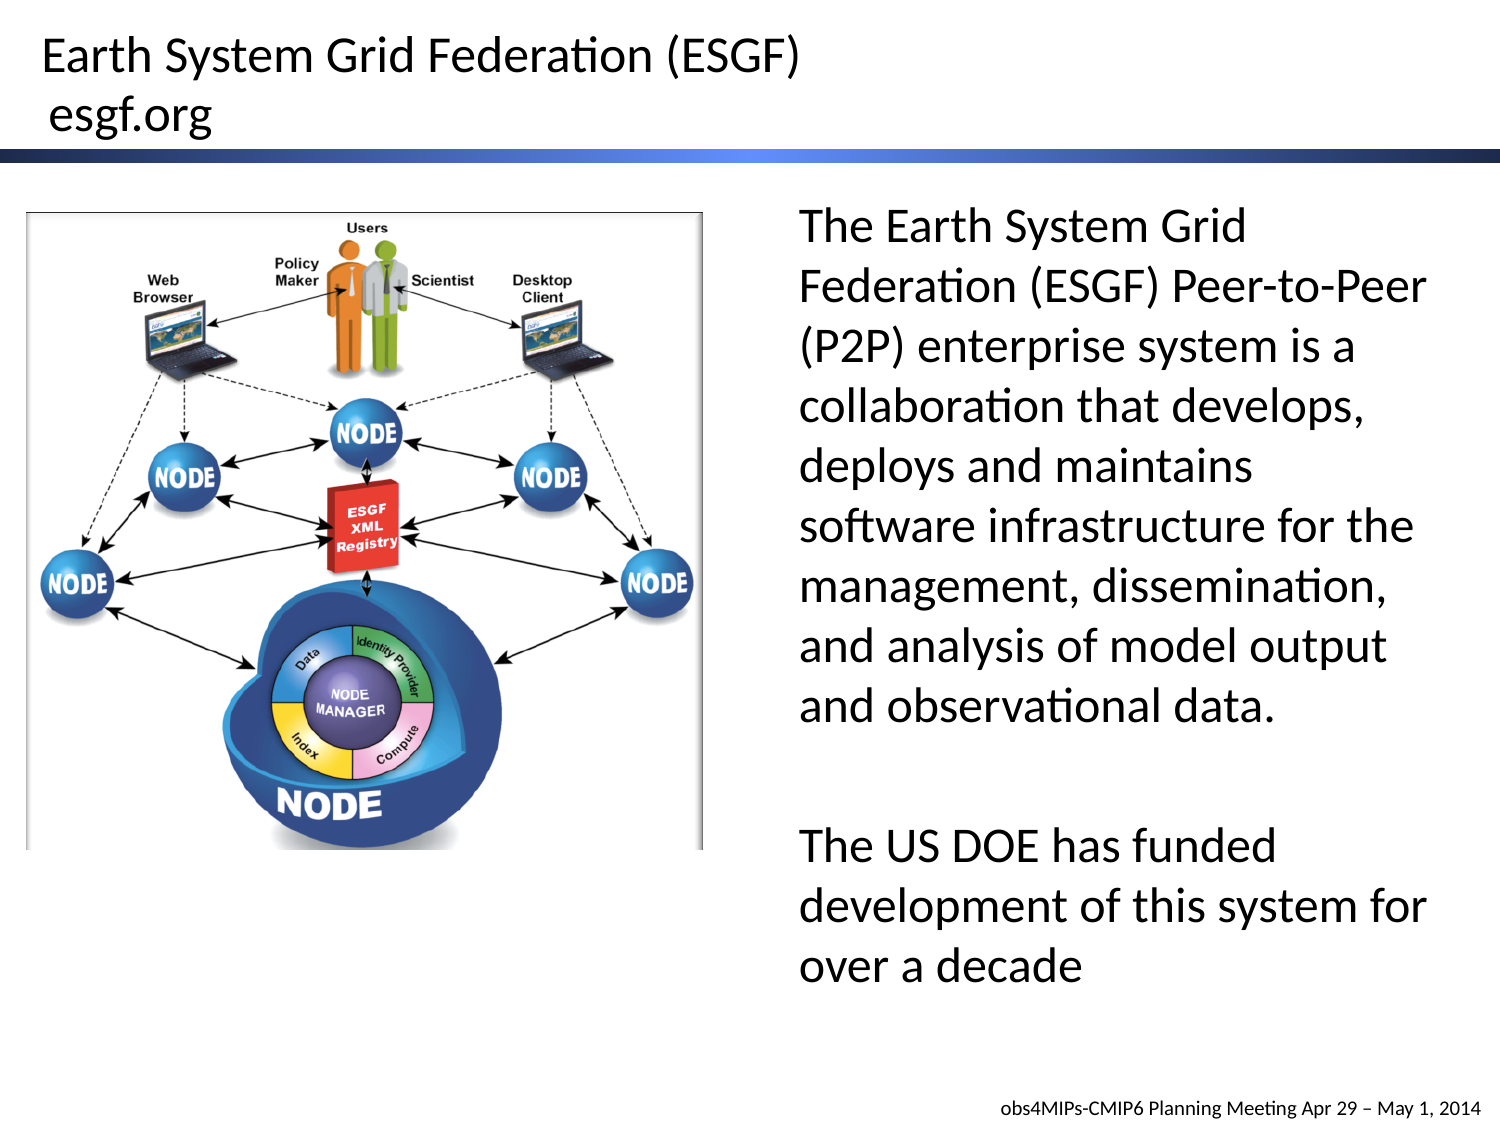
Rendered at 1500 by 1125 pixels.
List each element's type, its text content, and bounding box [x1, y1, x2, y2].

text_box esgf.org [33, 72, 1118, 150]
list The Earth System Grid Federation (ESGF) Peer-to-Peer (P2P) enterprise system is a collaboration that develops, deploys and maintains software infrastructure for the management, dissemination, and analysis of model output and observational data. The US DOE has funded development of this system for over a decade [783, 184, 1456, 1084]
title Earth System Grid Federation (ESGF) [26, 13, 1111, 91]
picture [25, 212, 703, 850]
